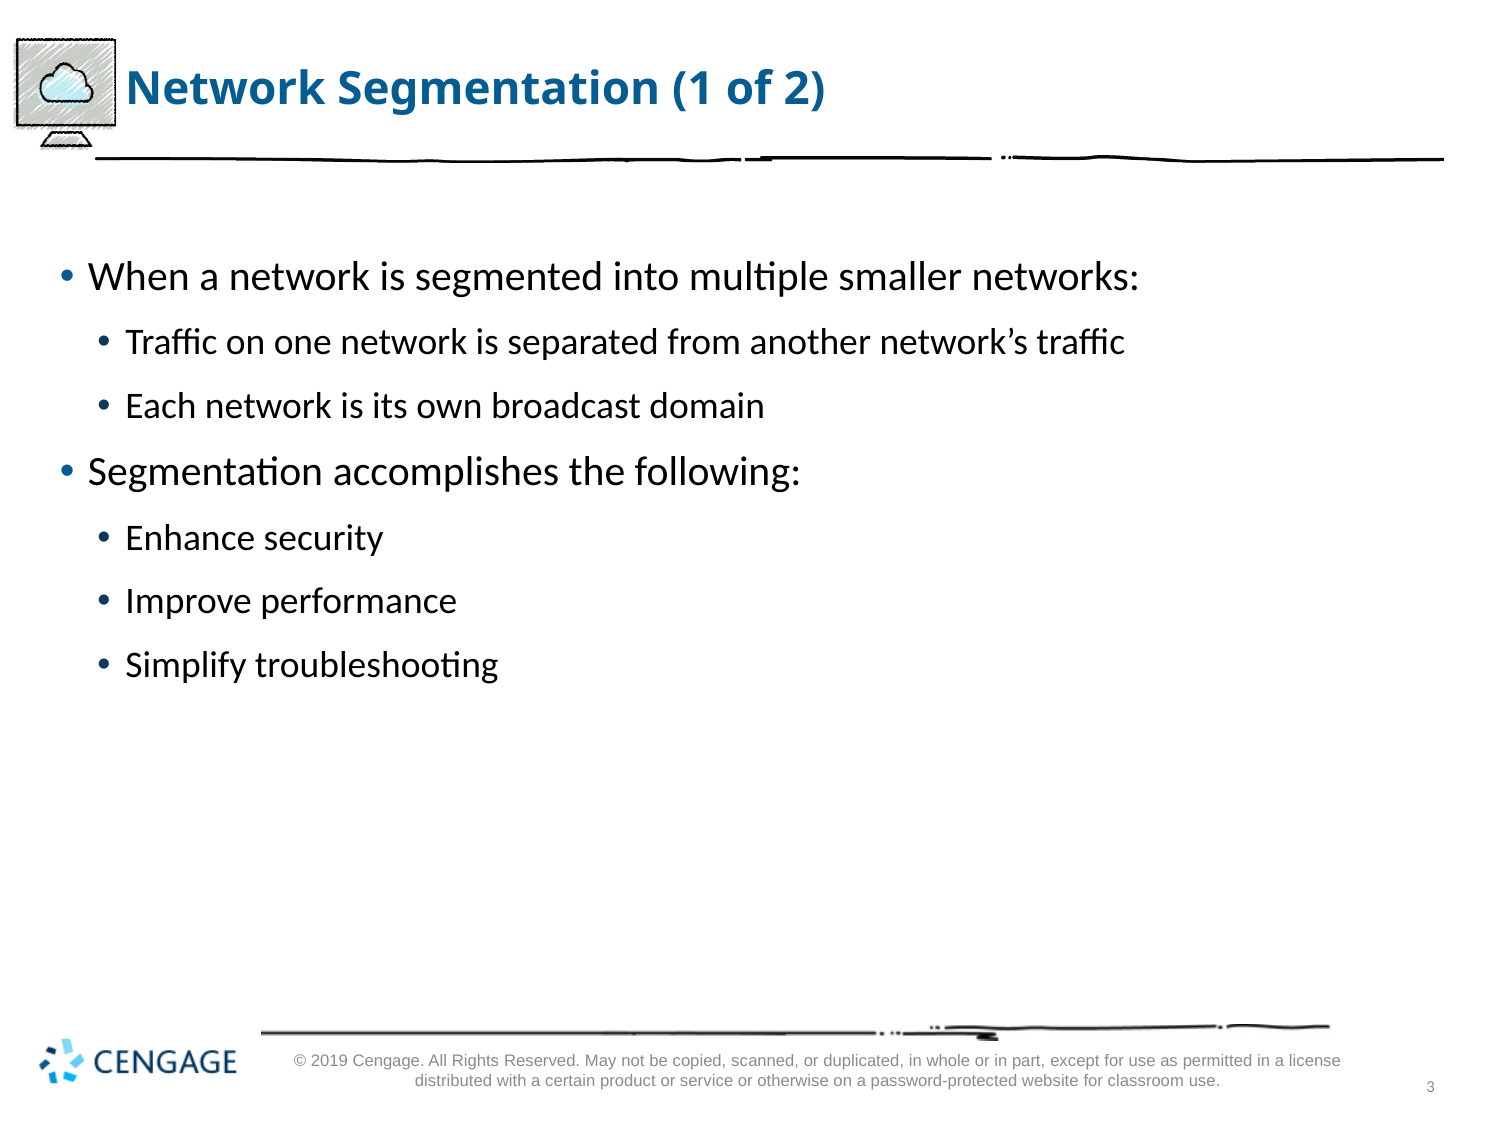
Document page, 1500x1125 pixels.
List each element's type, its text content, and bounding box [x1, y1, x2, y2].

title Network Segmentation (1 of 2) [125, 66, 1442, 116]
picture [95, 155, 1444, 163]
footer © 2019 Cengage. All Rights Reserved. May not be copied, scanned, or duplicated, in whole or in part, except for use as permitted in a license distributed with a certain product or service or otherwise on a password-protected website for classroom use. [262, 1050, 1375, 1091]
picture [19, 1025, 249, 1096]
picture [261, 1024, 1331, 1041]
list When a network is segmented into multiple smaller networks: Traffic on one network is separated from another network’s traffic Each network is its own broadcast domain Segmentation accomplishes the following: Enhance security Improve performance Simplify troubleshooting [59, 252, 1441, 691]
picture [13, 36, 117, 151]
